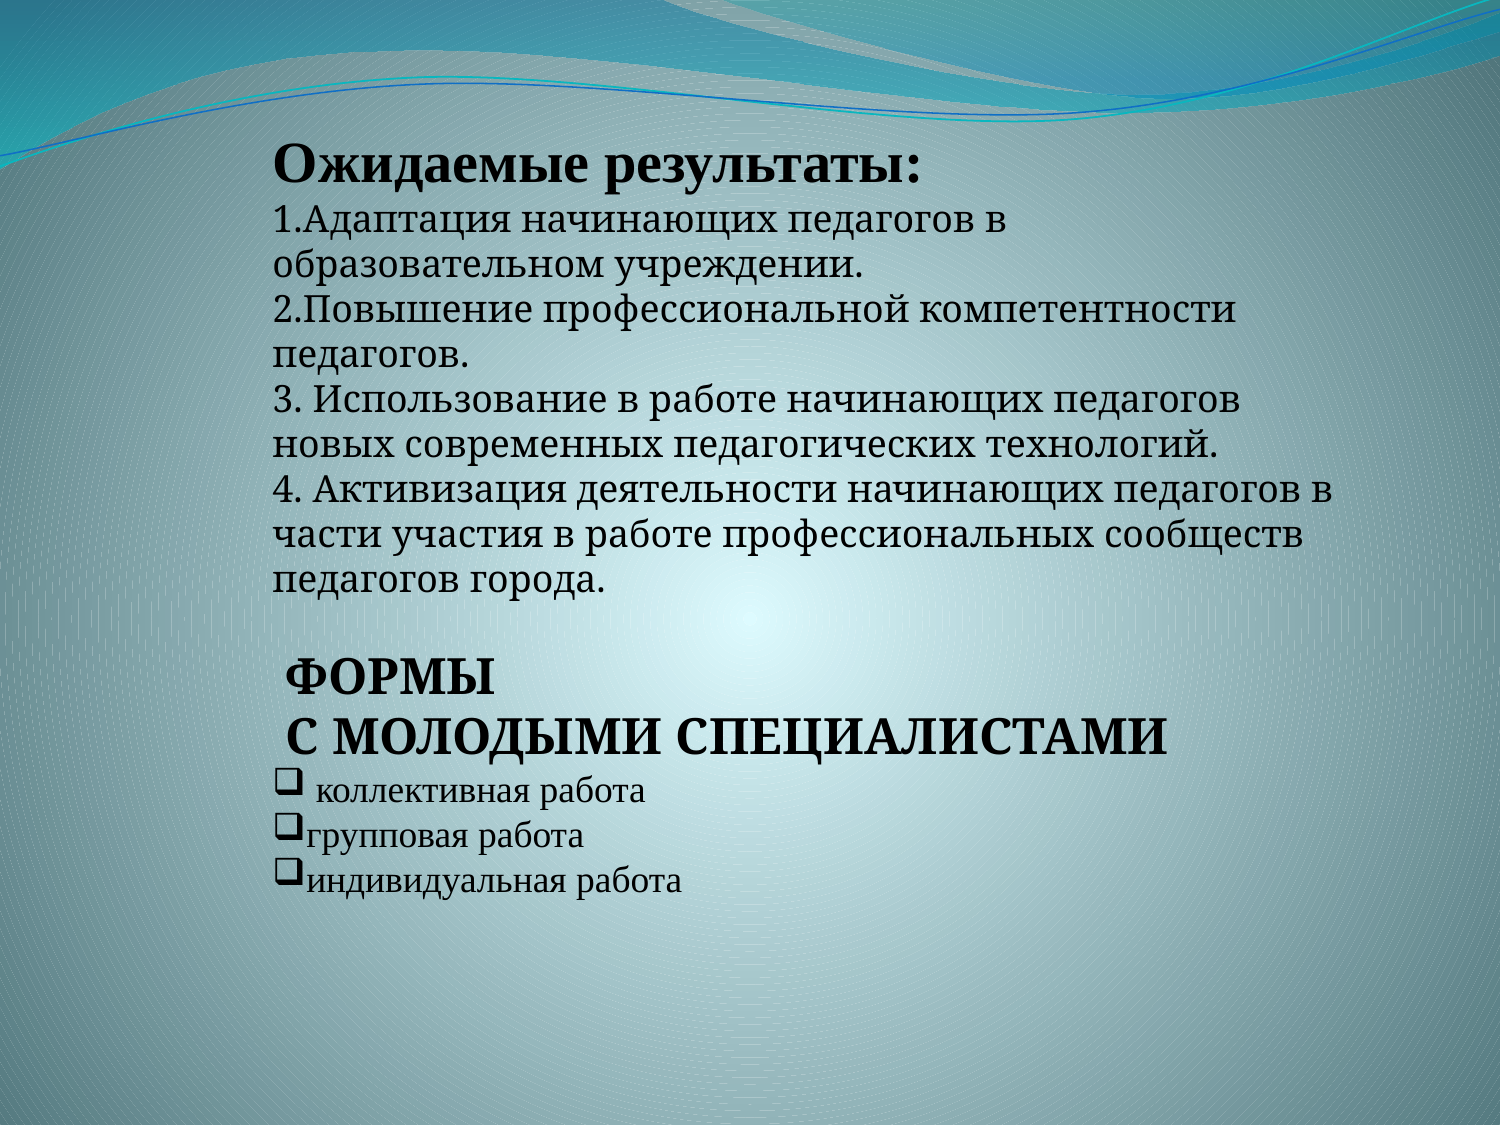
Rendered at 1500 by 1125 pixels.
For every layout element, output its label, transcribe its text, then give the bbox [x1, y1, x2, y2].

text_box Ожидаемые результаты: 1.Адаптация начинающих педагогов в образовательном учреждении. 2.Повышение профессиональной компетентности педагогов. 3. Использование в работе начинающих педагогов новых современных педагогических технологий. 4. Активизация деятельности начинающих педагогов в части участия в работе профессиональных сообществ педагогов города. ФОРМЫ С МОЛОДЫМИ СПЕЦИАЛИСТАМИ коллективная работа групповая работа индивидуальная работа [257, 117, 1360, 952]
